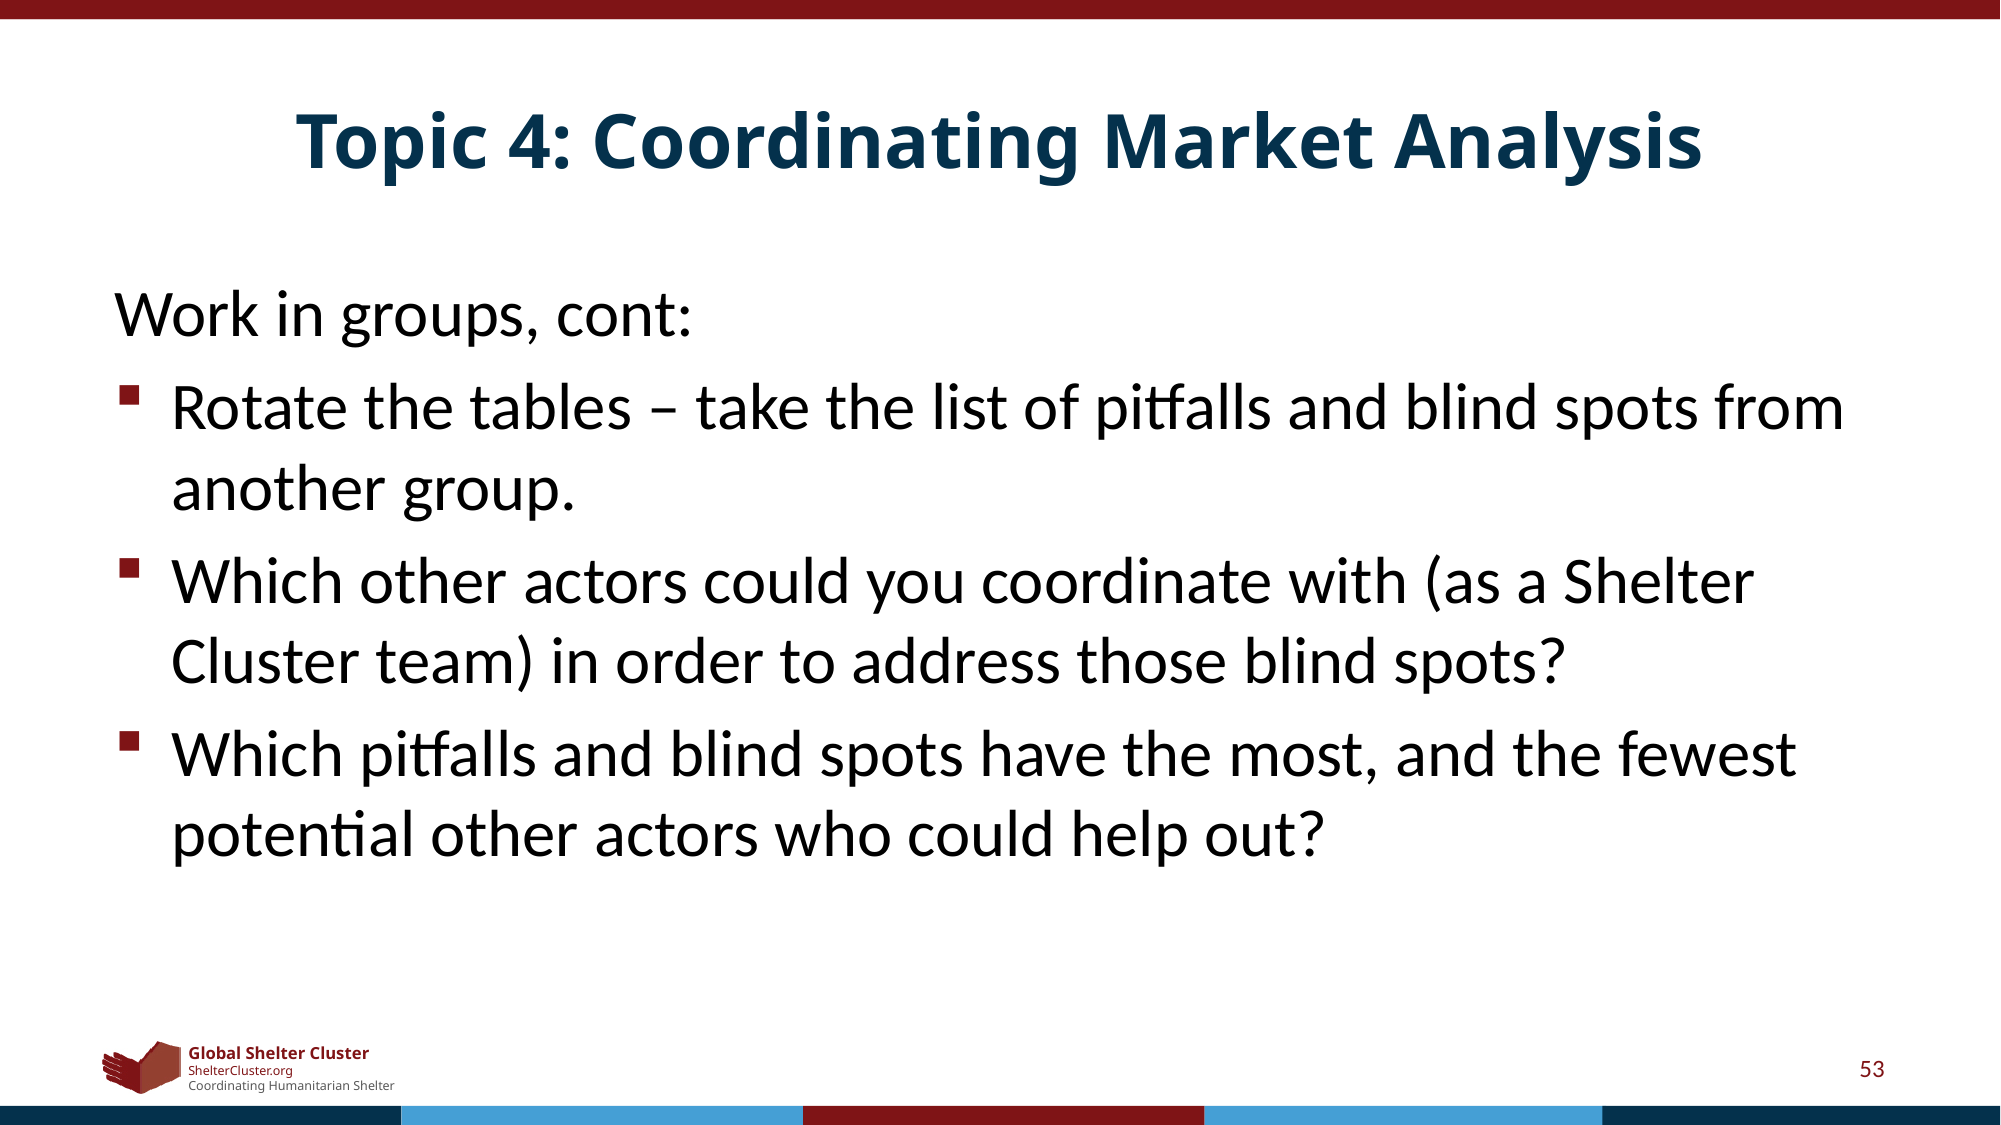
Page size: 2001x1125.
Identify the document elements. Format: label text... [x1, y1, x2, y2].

picture [102, 1041, 181, 1094]
list Work in groups, cont: Rotate the tables – take the list of pitfalls and blind spots from another group. Which other actors could you coordinate with (as a Shelter Cluster team) in order to address those blind spots? Which pitfalls and blind spots have the most, and the fewest potential other actors who could help out? [99, 262, 1900, 1005]
slide_number 53 [1433, 1037, 1900, 1098]
title Topic 4: Coordinating Market Analysis [99, 45, 1900, 233]
